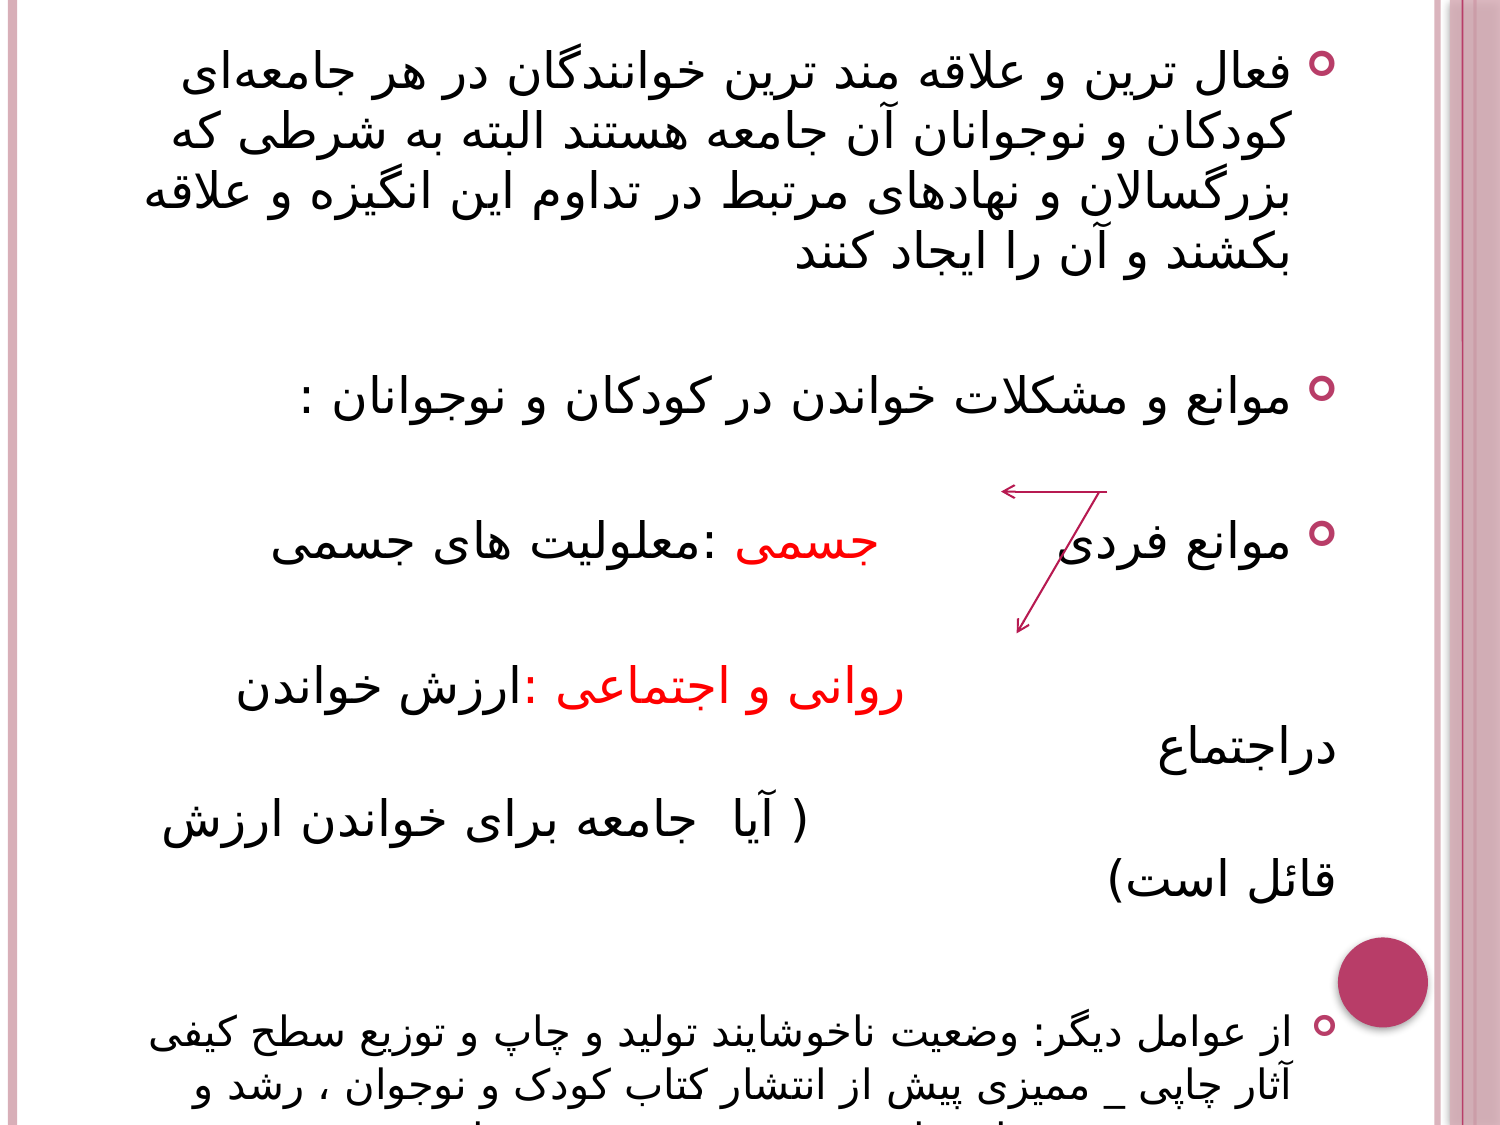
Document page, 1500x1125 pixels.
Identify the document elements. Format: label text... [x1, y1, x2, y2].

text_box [1016, 491, 1100, 634]
list فعال ترین و علاقه مند ترین خوانندگان در هر جامعه‌ای کودکان و نوجوانان آن جامعه هستند البته به شرطی که بزرگسالان و نهادهای مرتبط در تداوم این انگیزه و علاقه بکشند و آن را ایجاد کنند موانع و مشکلات خواندن در کودکان و نوجوانان : موانع فردی جسمی :معلولیت های جسمی روانی و اجتماعی :ارزش خواندن دراجتماع ( آیا جامعه برای خواندن ارزش قائل است) از عوامل دیگر: وضعیت ناخوشایند تولید و چاپ و توزیع سطح کیفی آثار چاپی _ ممیزی پیش از انتشار کتاب کودک و نوجوان ، رشد و توسعه سریع رسانه های صوتی و تصویری و مجازی. [75, 30, 1353, 1062]
